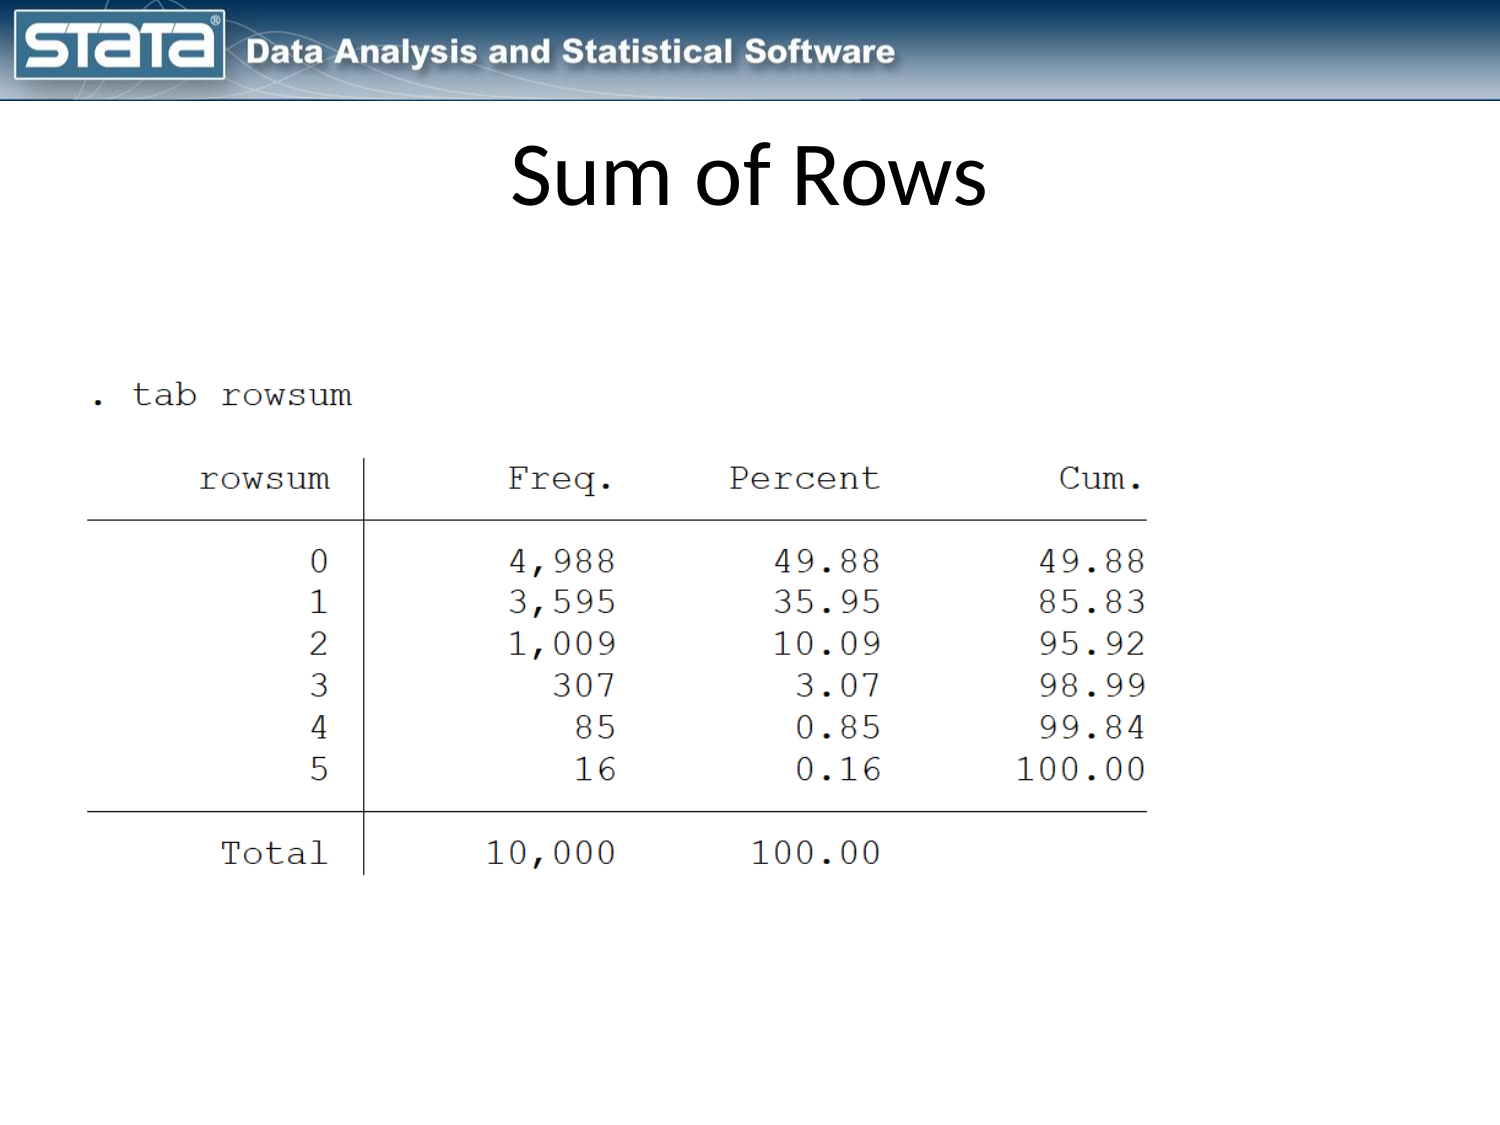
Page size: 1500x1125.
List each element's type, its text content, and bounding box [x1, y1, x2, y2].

picture [0, 0, 1500, 99]
picture [74, 349, 1478, 880]
title Sum of Rows [0, 99, 1500, 238]
